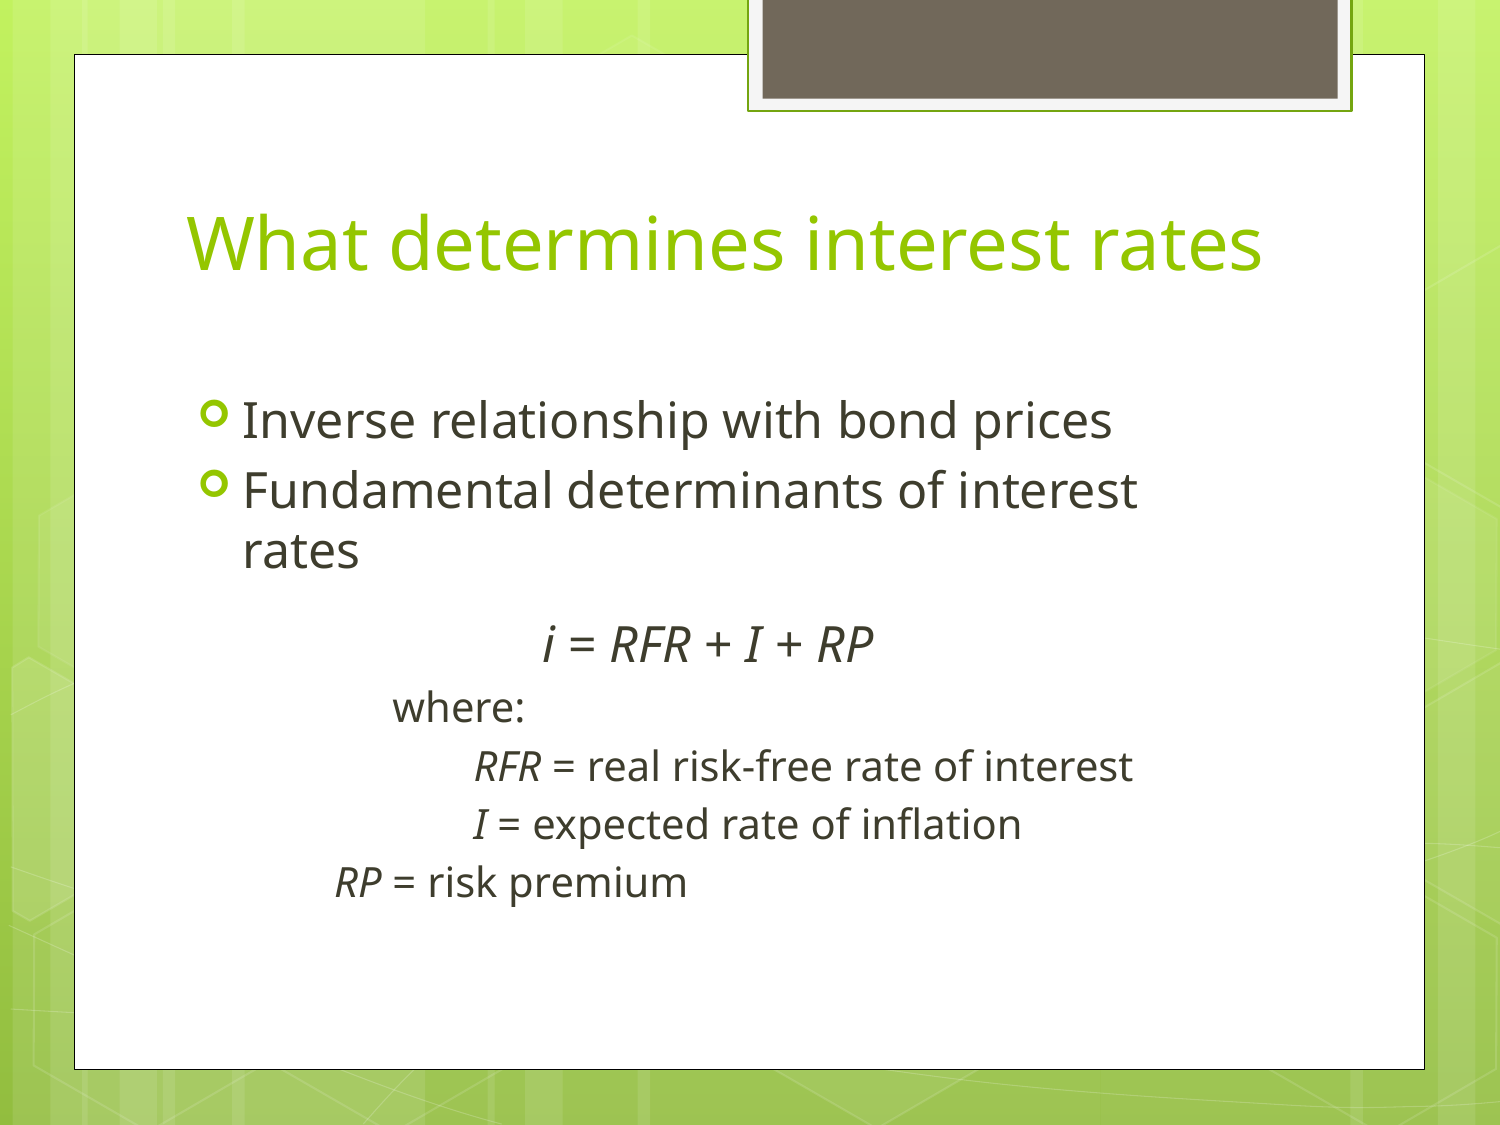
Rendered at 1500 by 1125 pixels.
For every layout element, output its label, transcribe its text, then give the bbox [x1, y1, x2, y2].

title What determines interest rates [171, 168, 1324, 293]
list Inverse relationship with bond prices Fundamental determinants of interest rates i = RFR + I + RP where: RFR = real risk-free rate of interest I = expected rate of inflation RP = risk premium [171, 381, 1283, 957]
